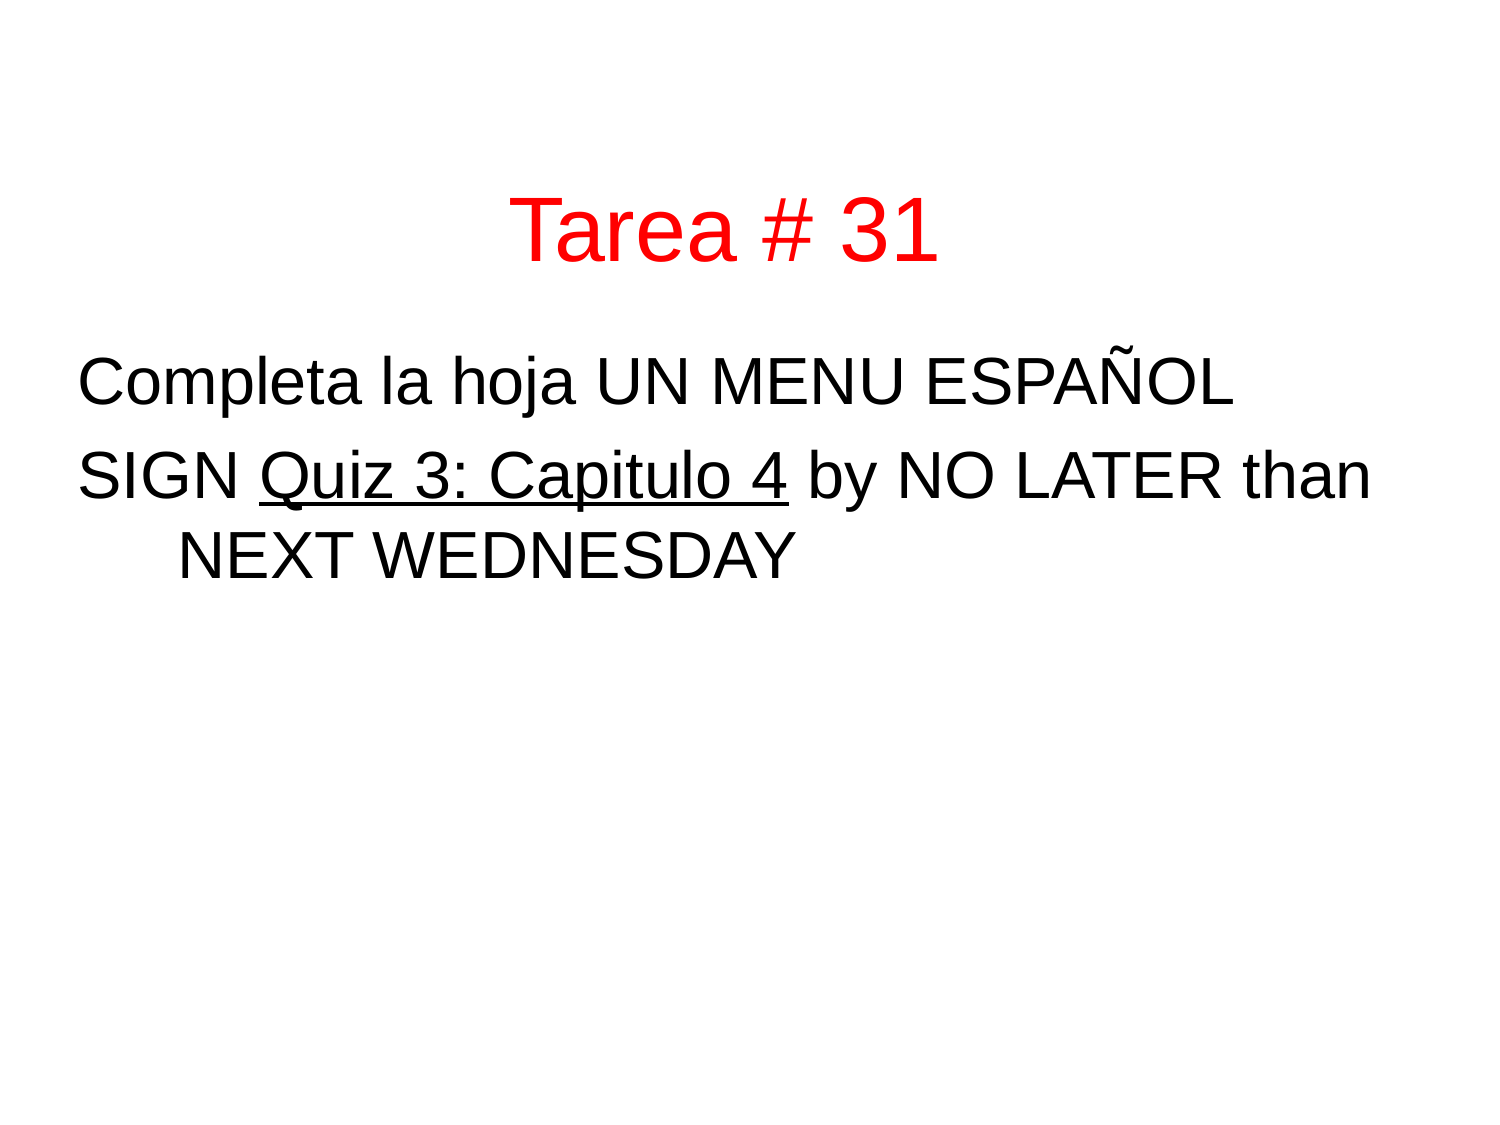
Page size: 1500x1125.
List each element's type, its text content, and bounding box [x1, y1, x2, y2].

list Completa la hoja UN MENU ESPAÑOL SIGN Quiz 3: Capitulo 4 by NO LATER than NEXT WEDNESDAY [62, 237, 1413, 1038]
text_box Tarea # 31 [49, 112, 1400, 338]
